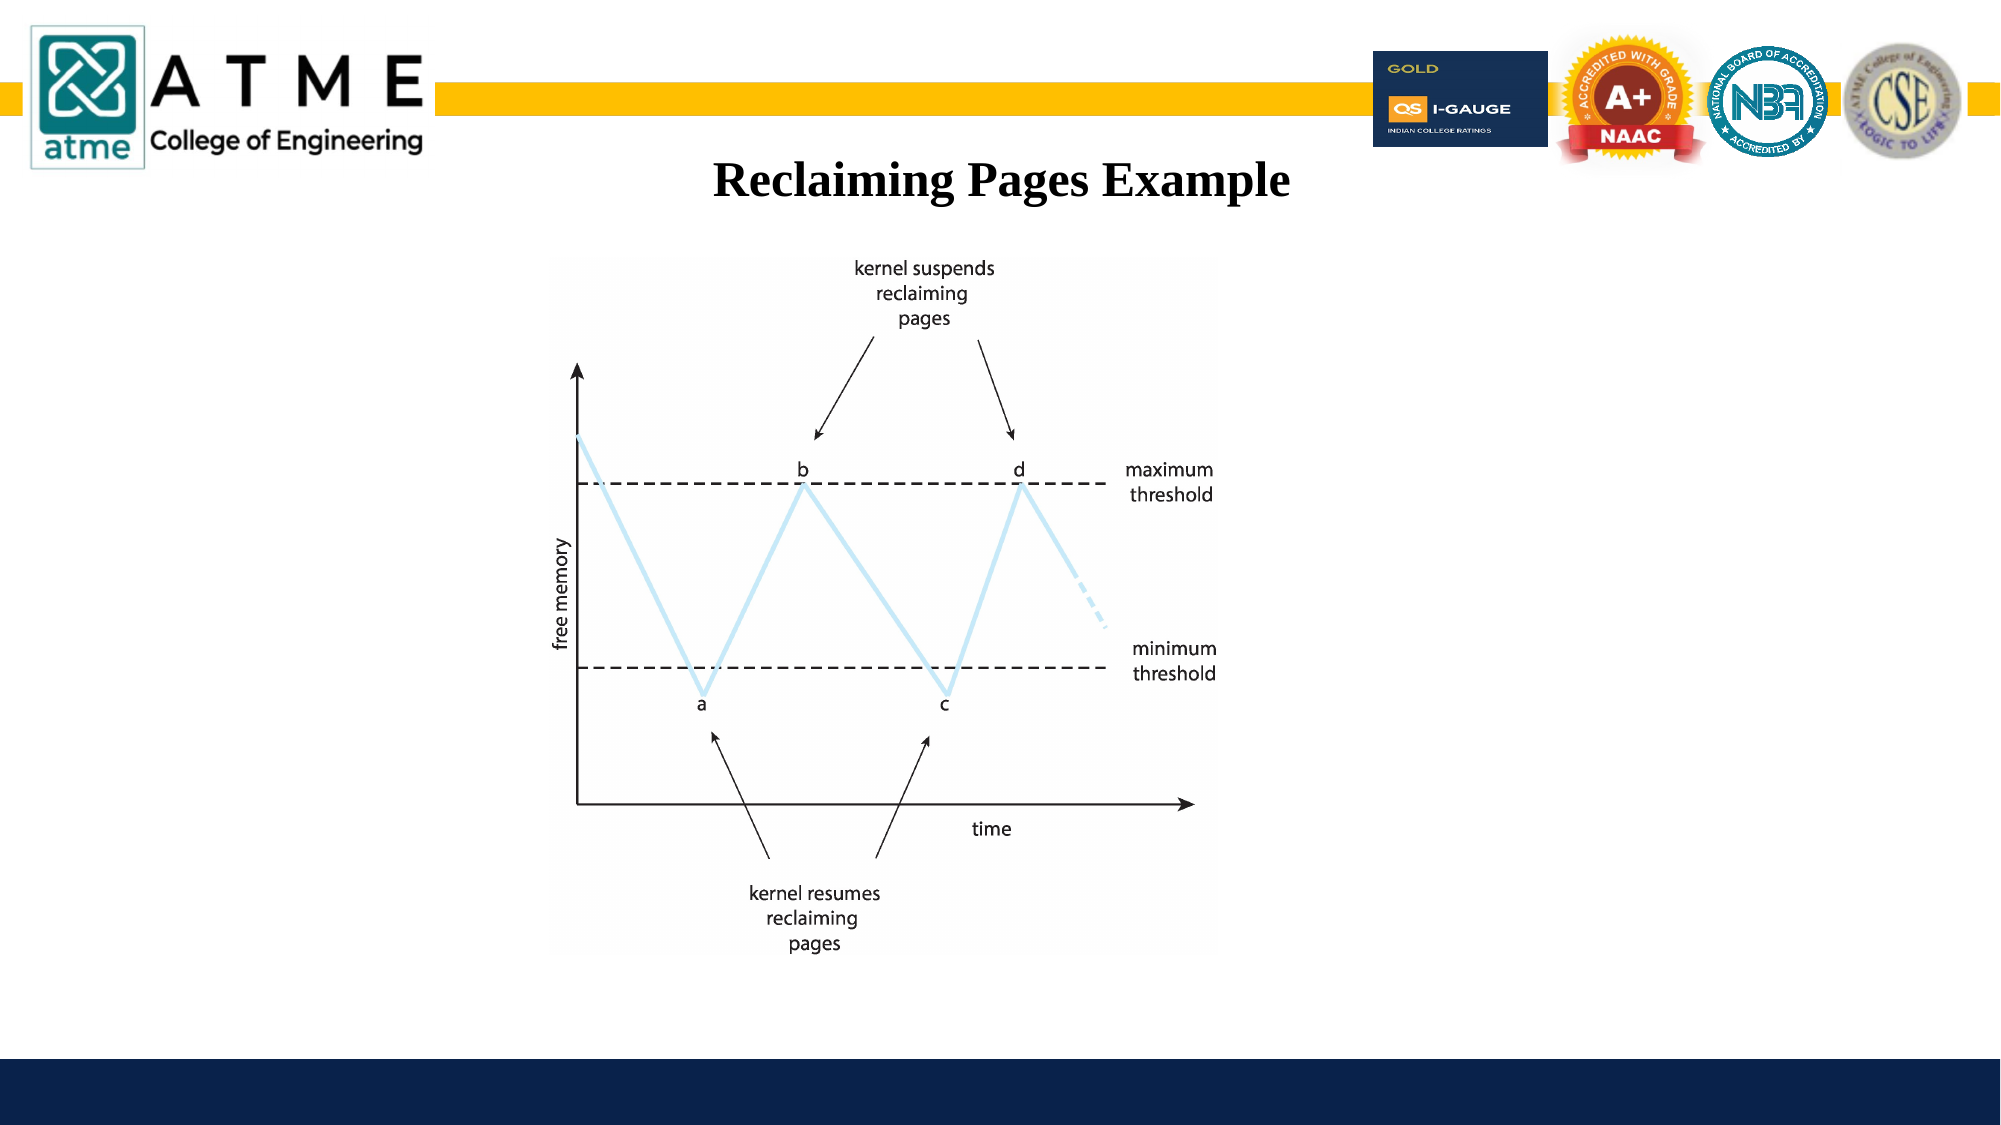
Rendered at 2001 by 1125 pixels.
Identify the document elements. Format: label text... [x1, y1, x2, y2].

picture [1373, 20, 1828, 139]
picture [1840, 26, 1968, 176]
picture [0, 1059, 2001, 1125]
title Reclaiming Pages Example [698, 139, 1955, 234]
picture [22, 15, 435, 178]
picture [549, 256, 1218, 956]
